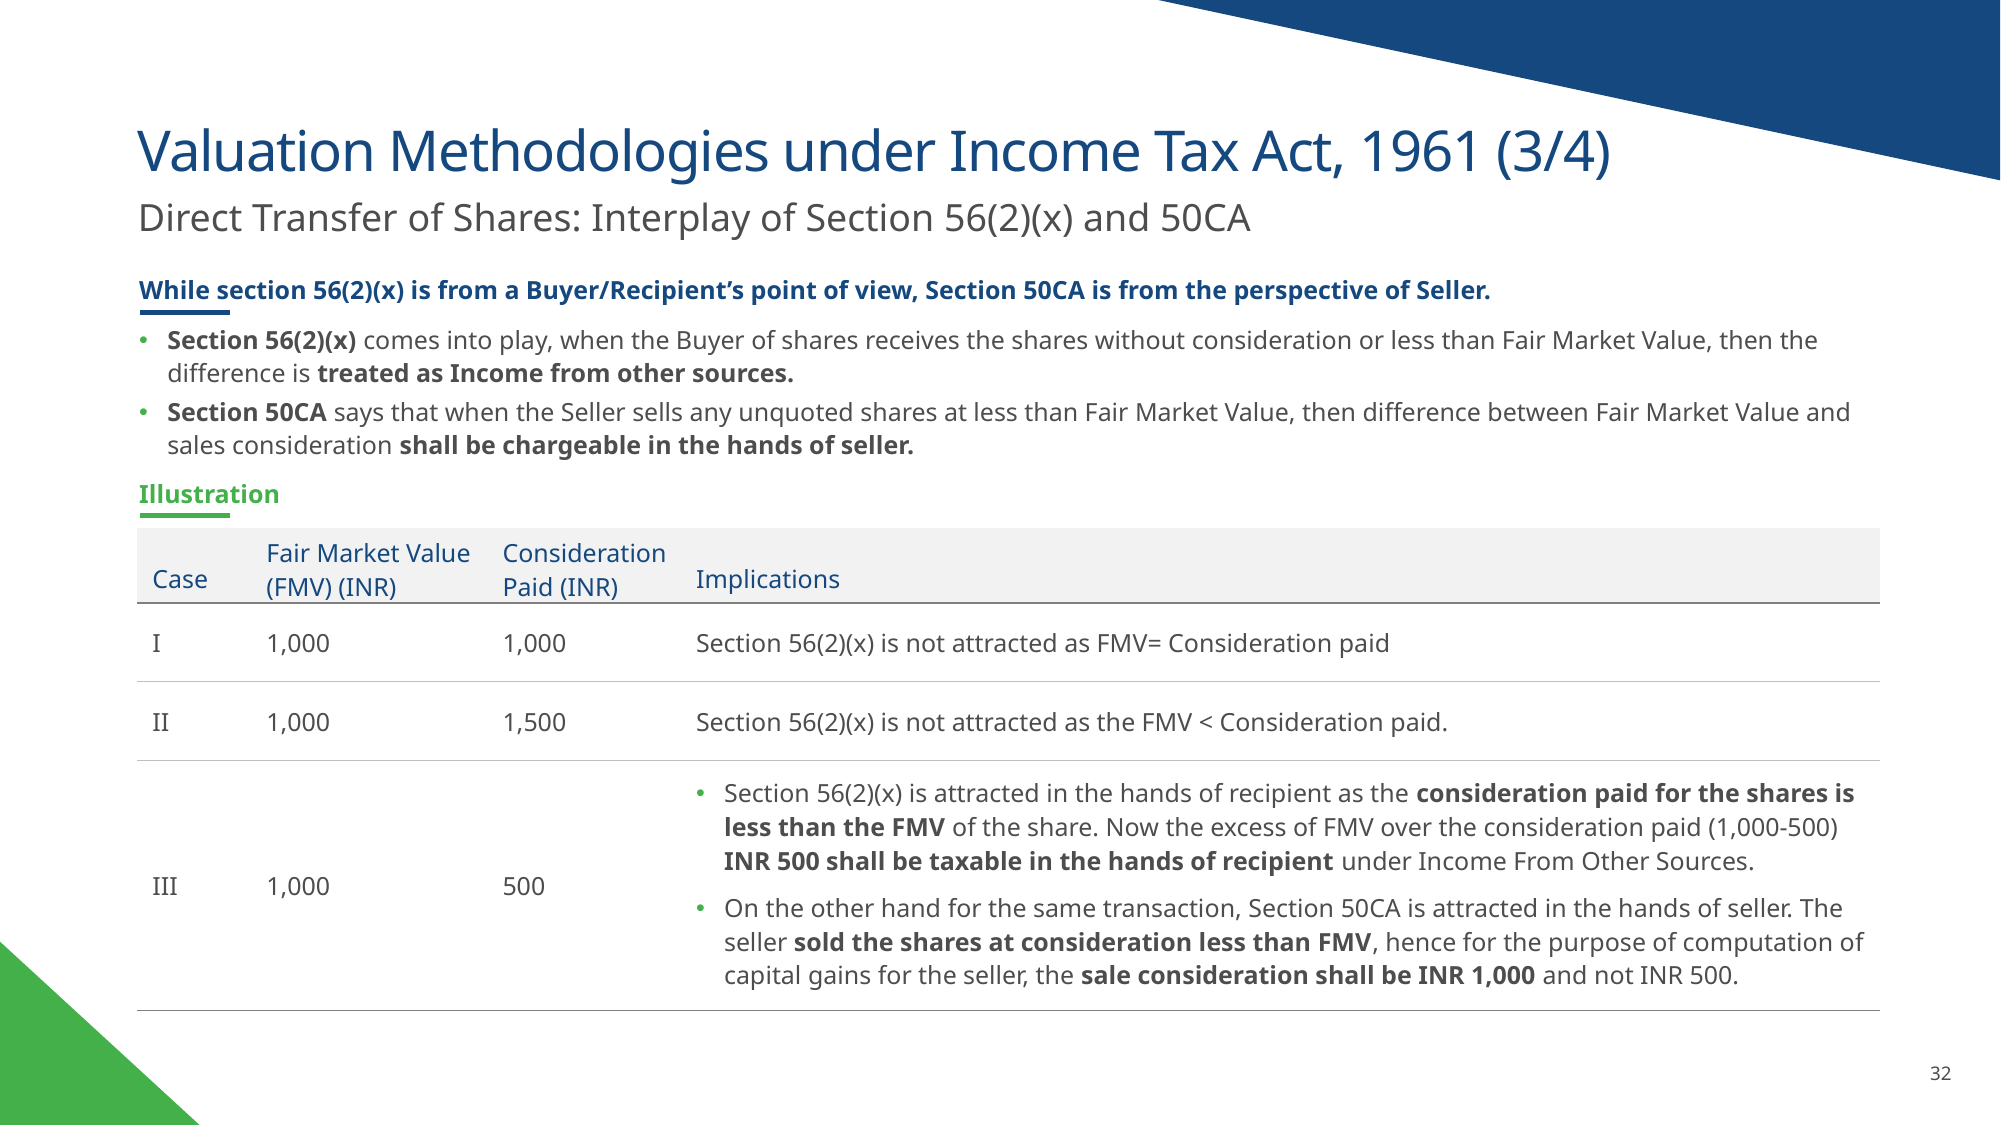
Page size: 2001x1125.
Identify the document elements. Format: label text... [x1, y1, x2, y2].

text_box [139, 264, 1880, 313]
table_cell 1,500 [487, 682, 681, 760]
table_cell 1,000 [252, 604, 487, 681]
table_cell 1,000 [252, 761, 487, 1010]
slide_number 32 [1930, 1058, 2000, 1088]
table_cell I [137, 604, 252, 681]
table_cell III [137, 761, 252, 1010]
table_header Case [137, 528, 252, 602]
title Valuation Methodologies under Income Tax Act, 1961 (3/4) [138, 113, 1778, 176]
table_cell Section 56(2)(x) is not attracted as FMV= Consideration paid [681, 604, 1880, 681]
table_cell 1,000 [252, 682, 487, 760]
table_header Fair Market Value (FMV) (INR) [252, 528, 487, 602]
table_cell 500 [487, 761, 681, 1010]
table_cell 1,000 [487, 604, 681, 681]
table_header Implications [681, 528, 1880, 602]
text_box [139, 467, 1880, 516]
table_cell Section 56(2)(x) is attracted in the hands of recipient as the consideration paid for the shares is less than the FMV of the share. Now the excess of FMV over the consideration paid (1,000-500) INR 500 shall be taxable in the hands of recipient under Income From Other Sources. On the other hand for the same transaction, Section 50CA is attracted in the hands of seller. The seller sold the shares at consideration less than FMV, hence for the purpose of computation of capital gains for the seller, the sale consideration shall be INR 1,000 and not INR 500. [681, 761, 1880, 1010]
list Direct Transfer of Shares: Interplay of Section 56(2)(x) and 50CA [138, 186, 1863, 232]
table_cell Section 56(2)(x) is not attracted as the FMV < Consideration paid. [681, 682, 1880, 760]
table_header Consideration Paid (INR) [487, 528, 681, 602]
text_box Section 56(2)(x) comes into play, when the Buyer of shares receives the shares without consideration or less than Fair Market Value, then the difference is treated as Income from other sources. Section 50CA says that when the Seller sells any unquoted shares at less than Fair Market Value, then difference between Fair Market Value and sales consideration shall be chargeable in the hands of seller. [138, 313, 1881, 468]
table_cell II [137, 682, 252, 760]
